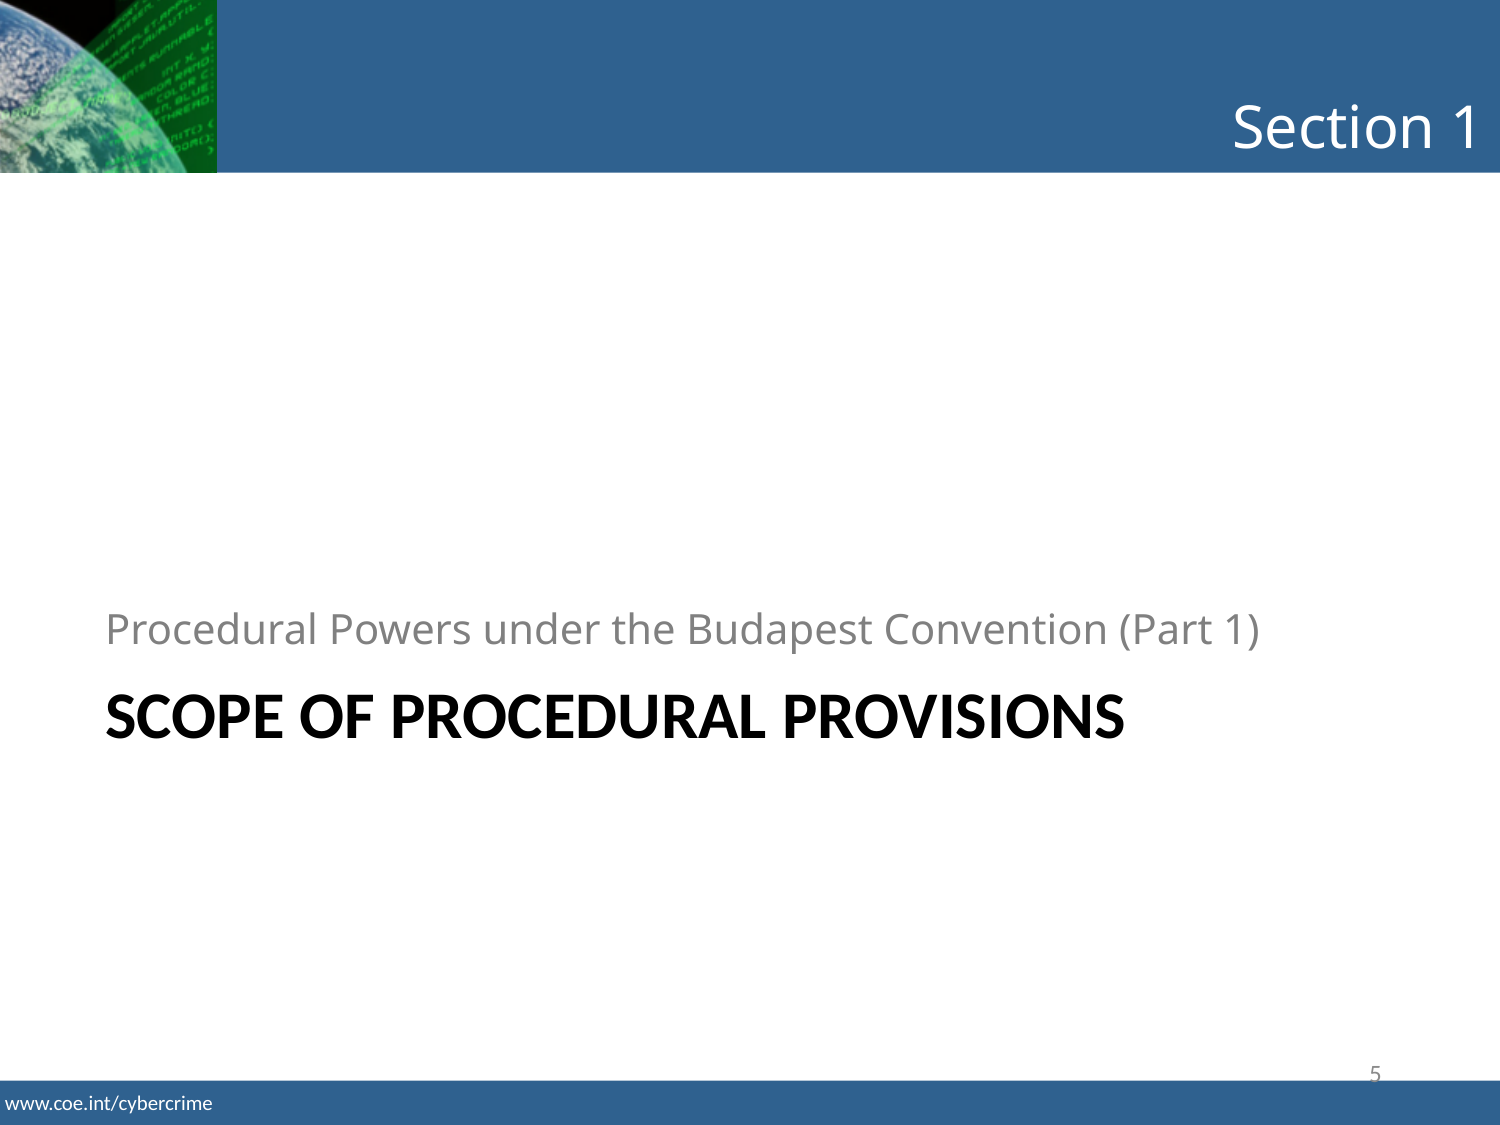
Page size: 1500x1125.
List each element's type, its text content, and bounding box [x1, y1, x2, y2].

list Section 1 [461, 0, 1500, 170]
picture [0, 0, 217, 173]
slide_number 5 [1059, 1042, 1397, 1103]
title Scope of procedural PROVISIONS [90, 674, 1385, 920]
list Procedural Powers under the Budapest Convention (Part 1) [90, 601, 1385, 674]
